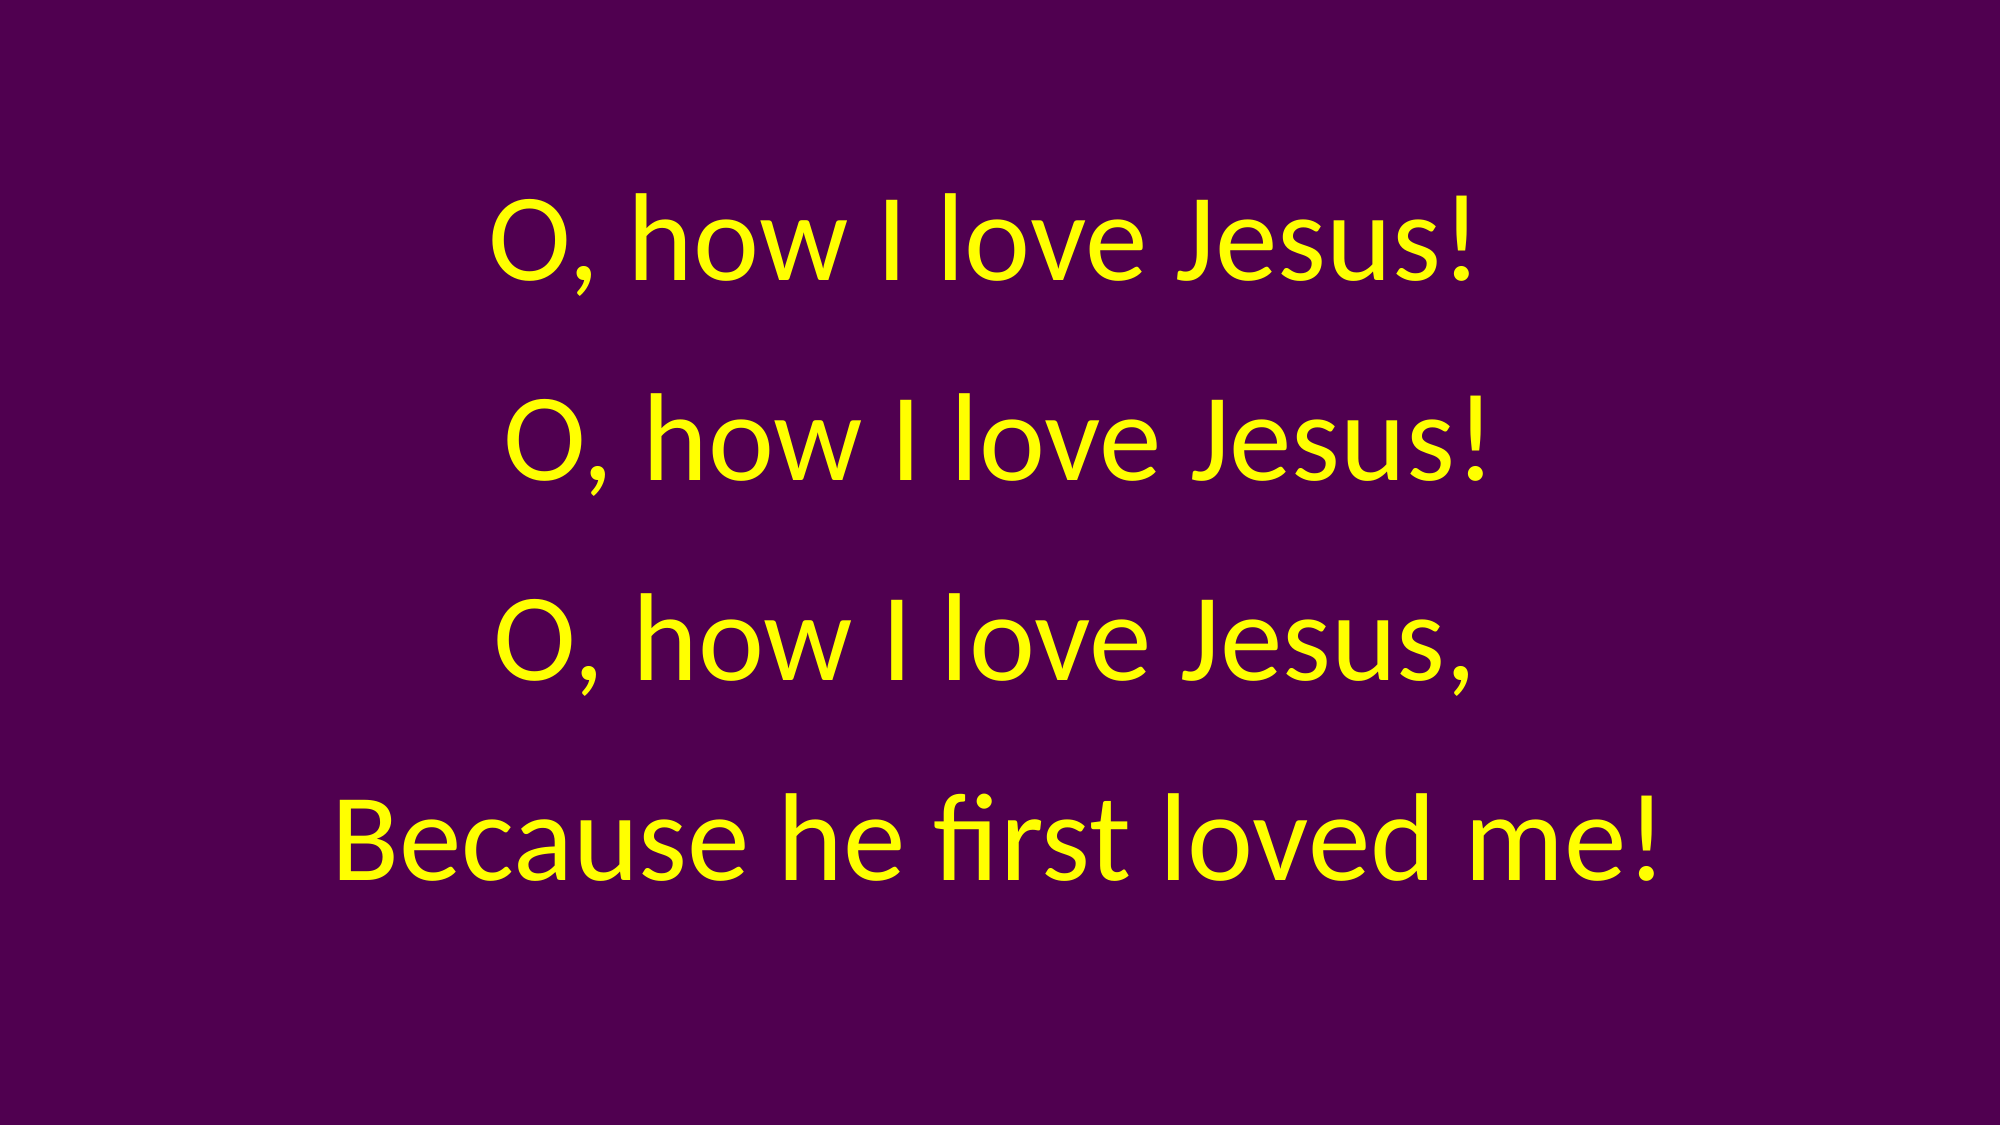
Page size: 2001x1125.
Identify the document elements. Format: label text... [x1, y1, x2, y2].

text_box O, how I love Jesus! O, how I love Jesus! O, how I love Jesus, Because he first loved me! [98, 148, 1902, 914]
